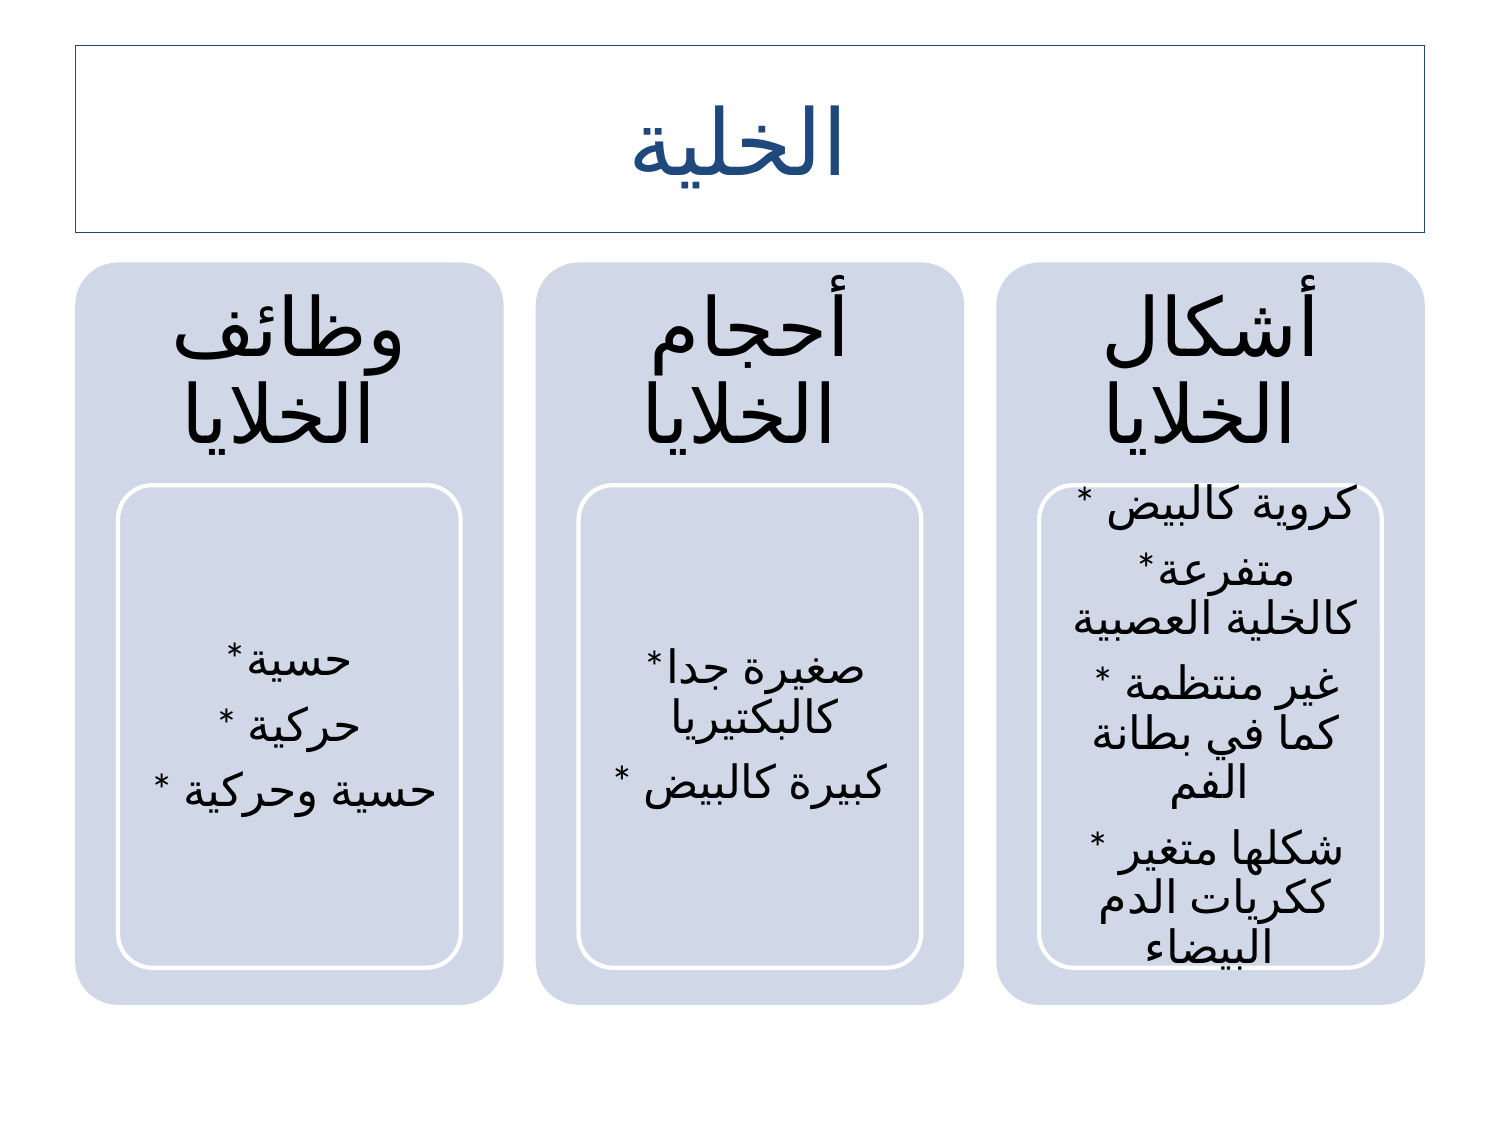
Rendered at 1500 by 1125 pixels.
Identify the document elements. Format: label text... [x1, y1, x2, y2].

title الخلية [75, 45, 1425, 233]
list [74, 262, 1426, 1006]
